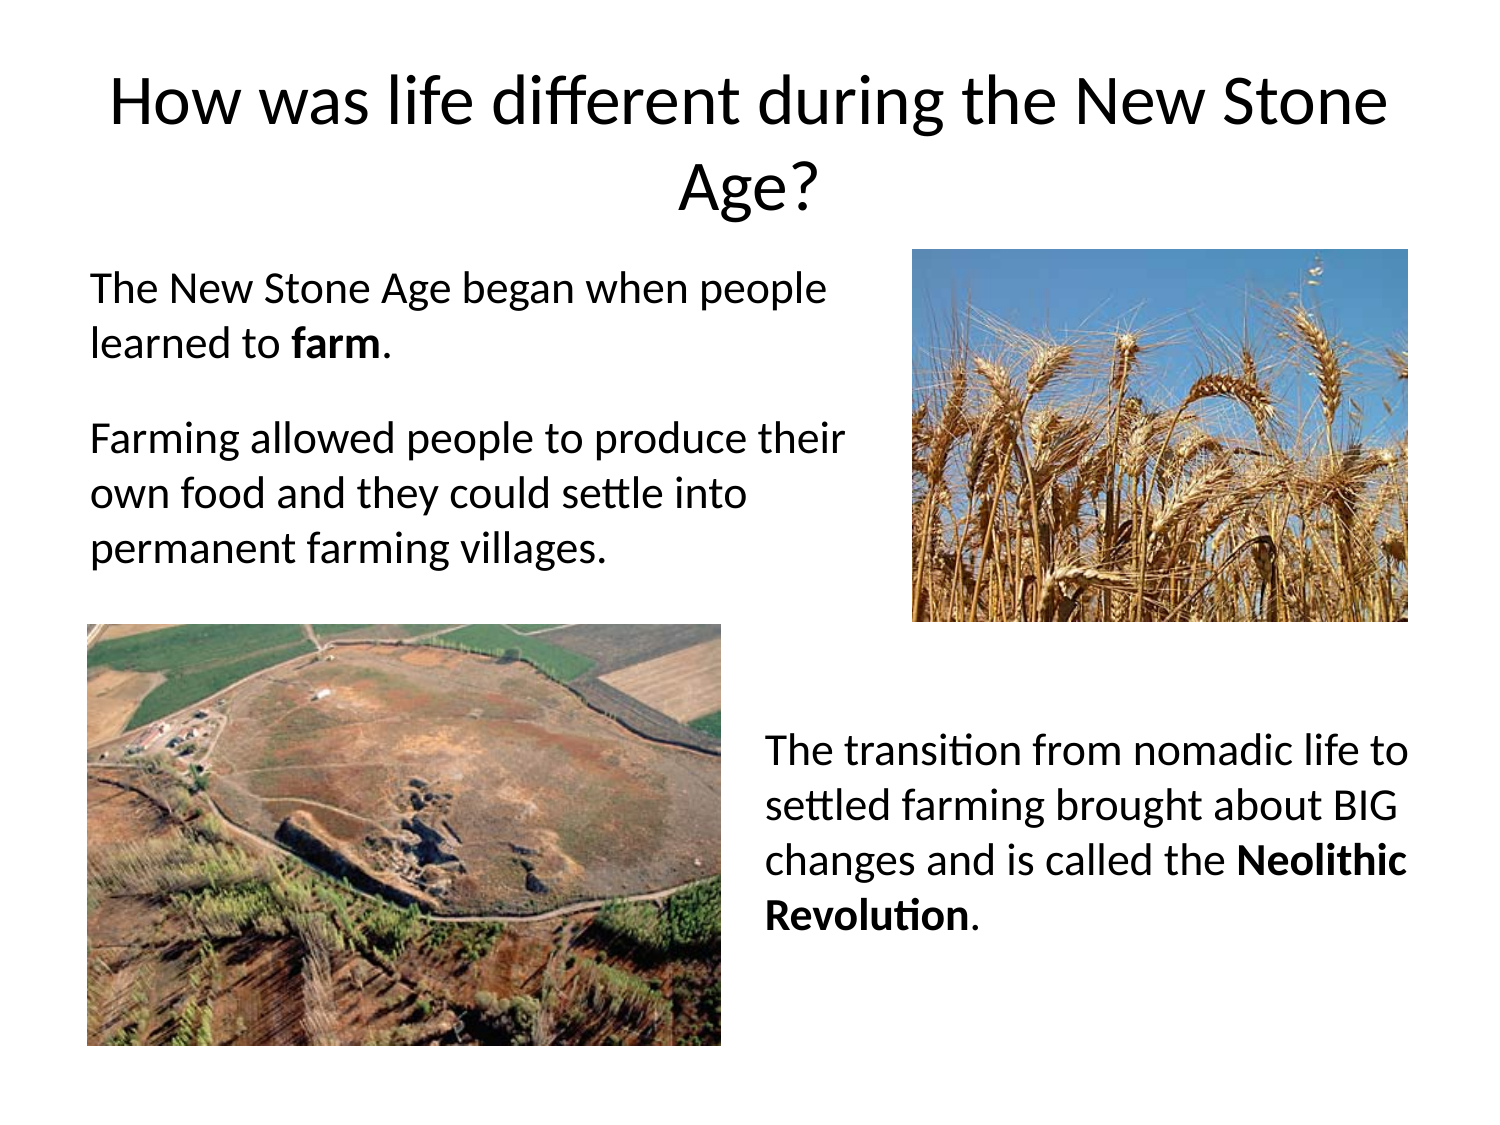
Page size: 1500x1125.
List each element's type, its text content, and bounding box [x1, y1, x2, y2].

text_box The New Stone Age began when people learned to farm. [75, 249, 863, 375]
title How was life different during the New Stone Age? [75, 45, 1425, 233]
picture [912, 249, 1409, 622]
picture [87, 624, 721, 1046]
text_box The transition from nomadic life to settled farming brought about BIG changes and is called the Neolithic Revolution. [749, 712, 1438, 948]
text_box Farming allowed people to produce their own food and they could settle into permanent farming villages. [75, 399, 863, 580]
